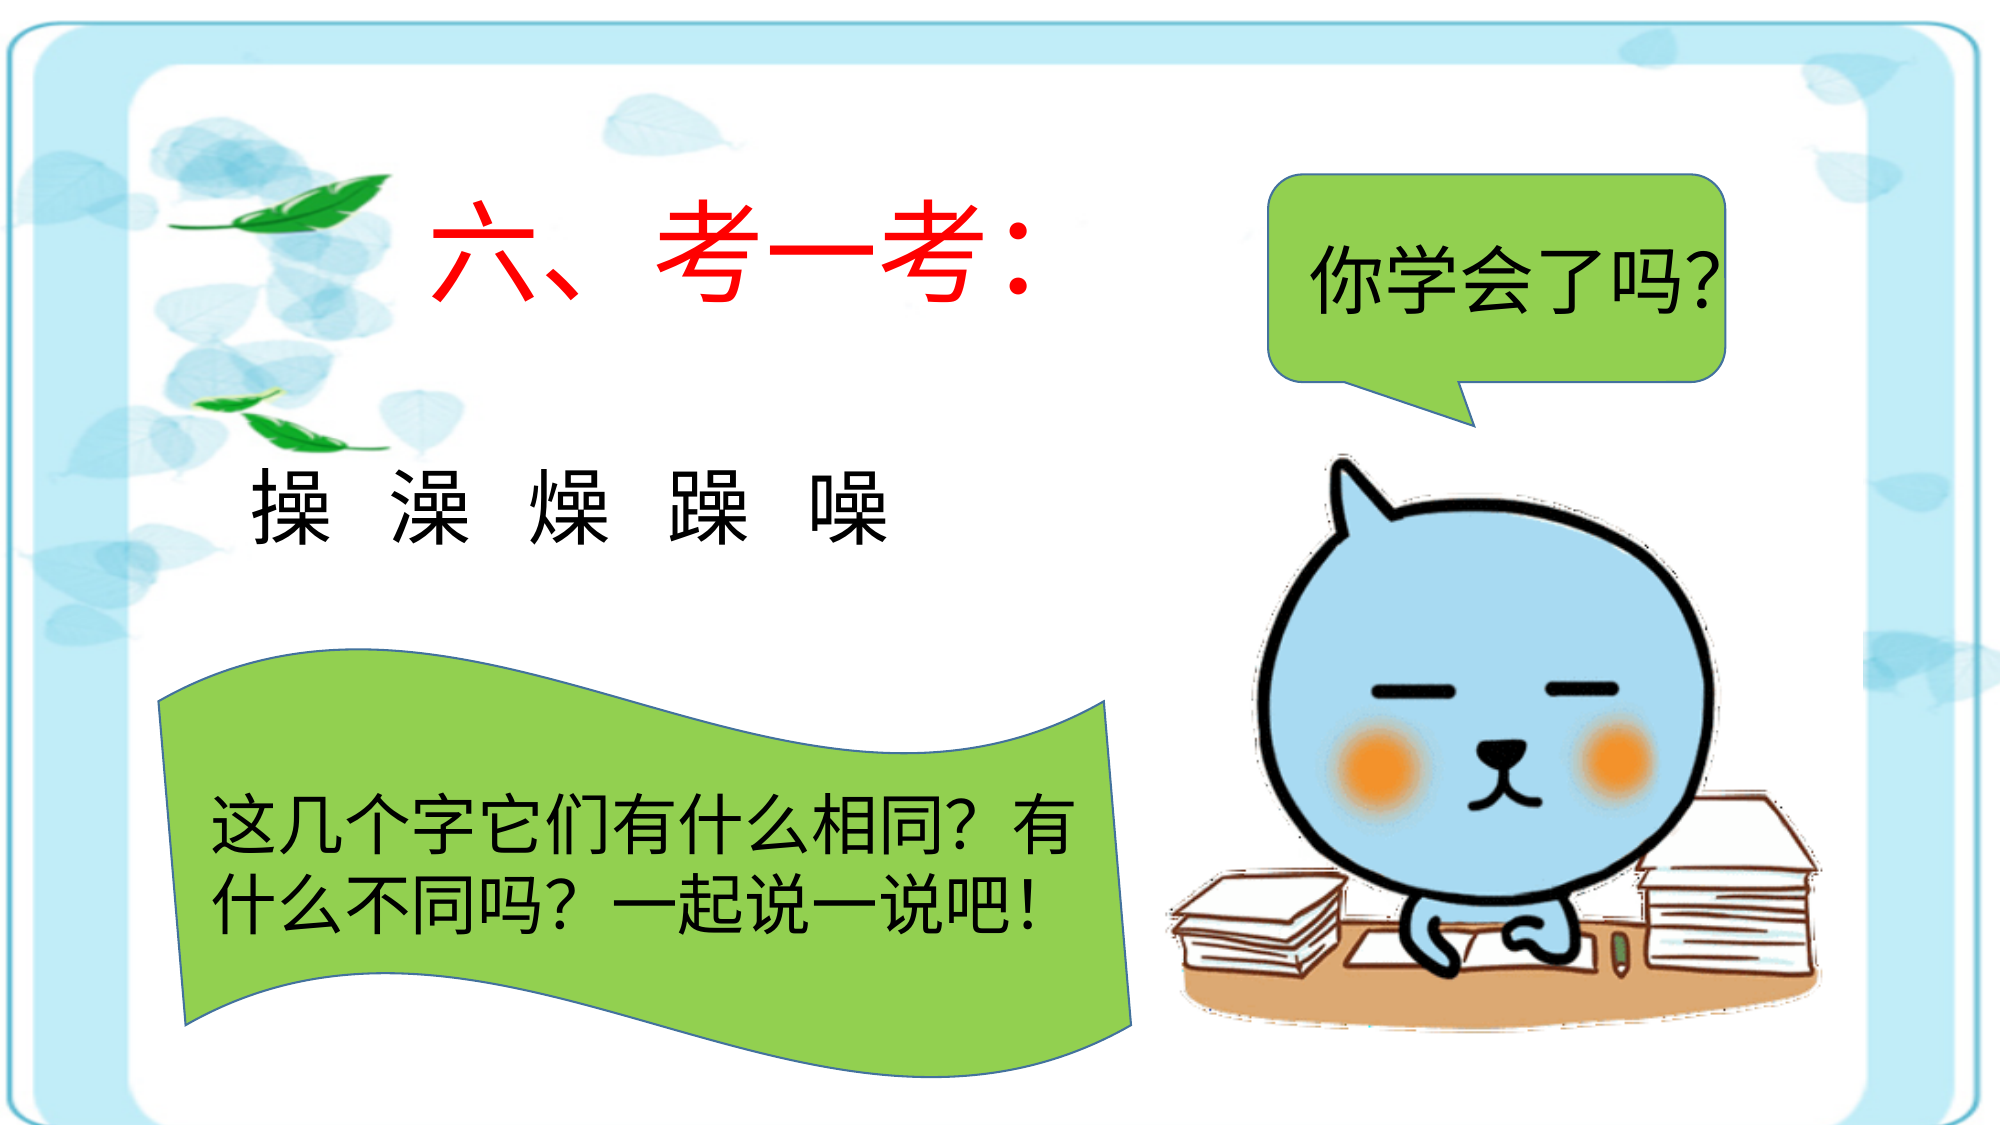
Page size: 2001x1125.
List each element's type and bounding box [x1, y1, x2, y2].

picture [1130, 352, 1863, 1080]
list [0, 0, 2000, 1125]
